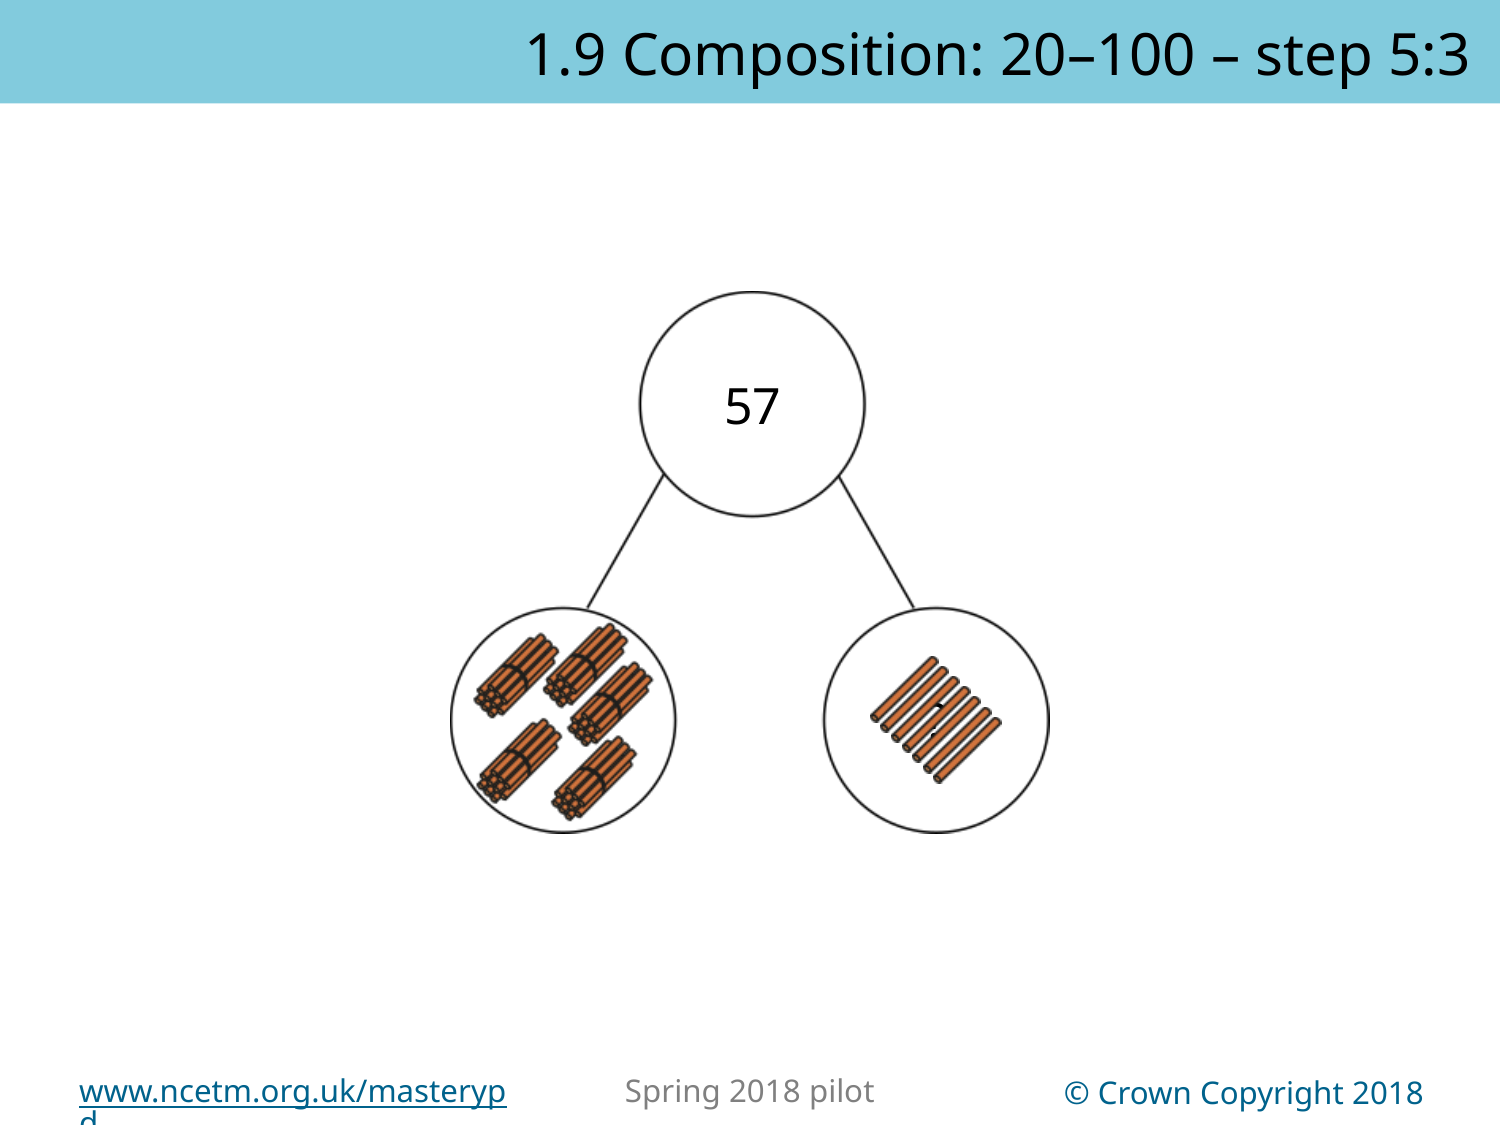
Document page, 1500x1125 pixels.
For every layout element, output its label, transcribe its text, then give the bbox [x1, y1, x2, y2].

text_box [870, 656, 1003, 785]
picture [449, 290, 1050, 834]
list 1.9 Composition: 20–100 – step 5:3 [0, 0, 1500, 104]
